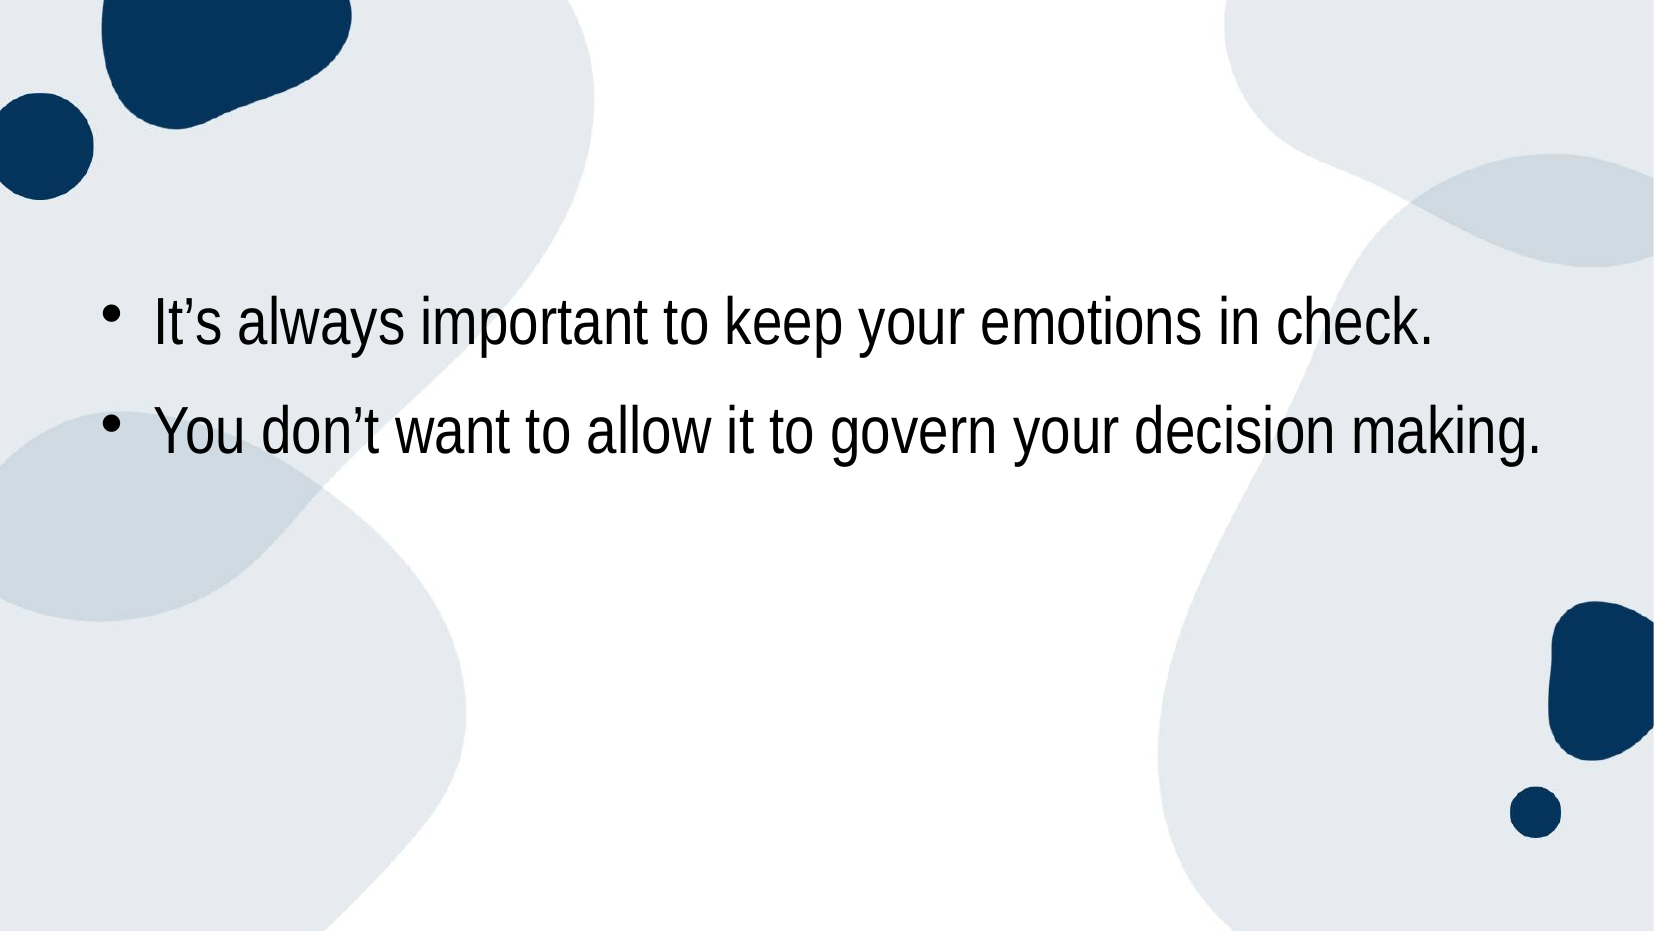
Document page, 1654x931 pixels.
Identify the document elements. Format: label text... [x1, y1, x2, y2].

picture [0, 0, 1654, 931]
list It’s always important to keep your emotions in check. You don’t want to allow it to govern your decision making. [82, 277, 1571, 653]
